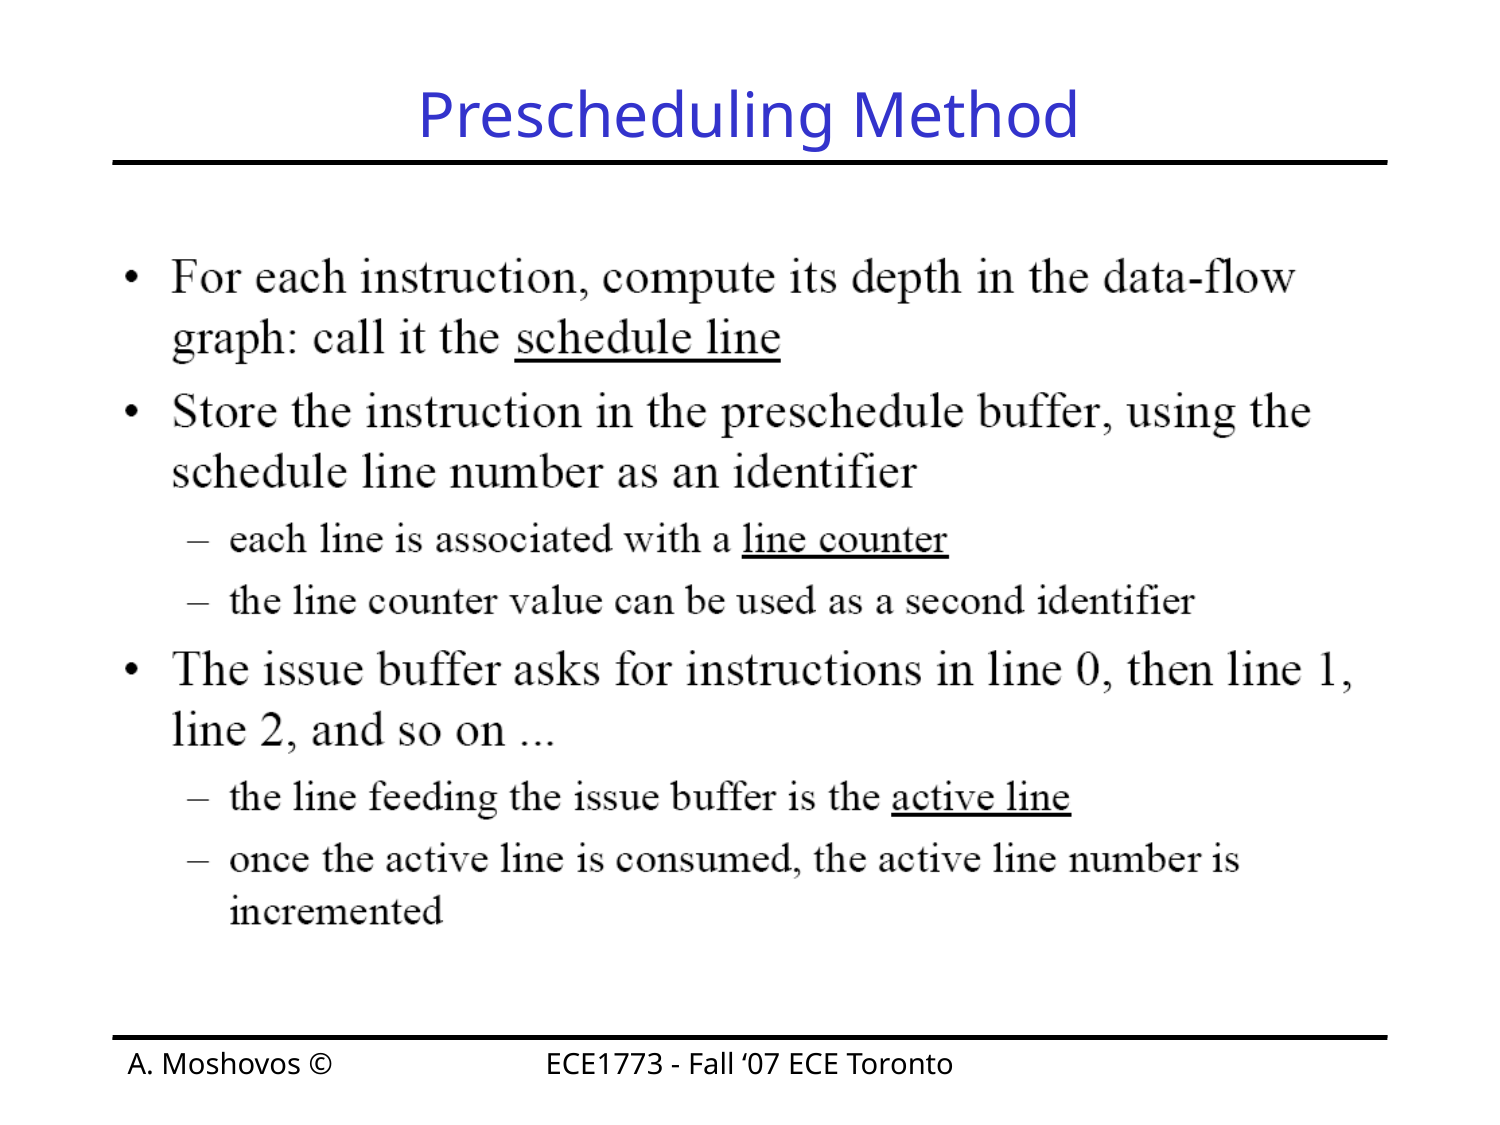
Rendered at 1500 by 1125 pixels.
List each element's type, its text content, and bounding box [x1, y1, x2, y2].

title Prescheduling Method [112, 62, 1388, 163]
slide_number A. Moshovos © [112, 1037, 426, 1101]
footer ECE1773 - Fall ‘07 ECE Toronto [487, 1037, 1013, 1101]
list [112, 211, 1388, 989]
